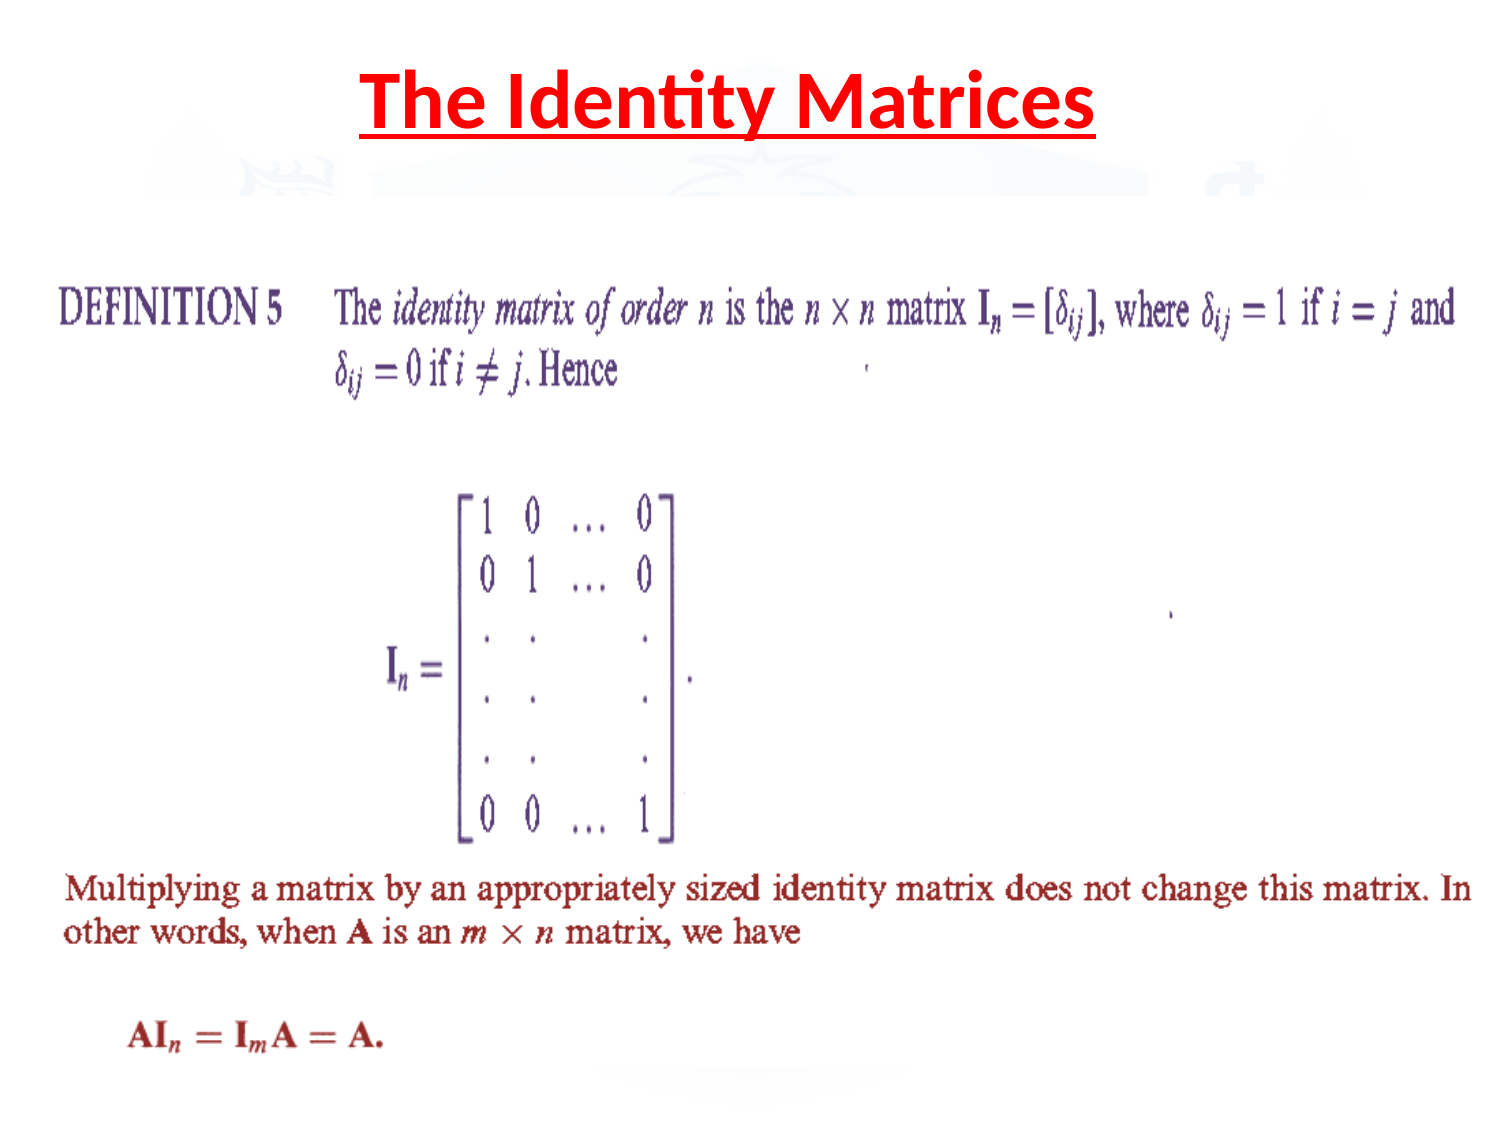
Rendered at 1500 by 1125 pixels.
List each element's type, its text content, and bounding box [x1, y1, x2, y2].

title The Identity Matrices [53, 0, 1404, 190]
picture [29, 196, 1479, 1070]
